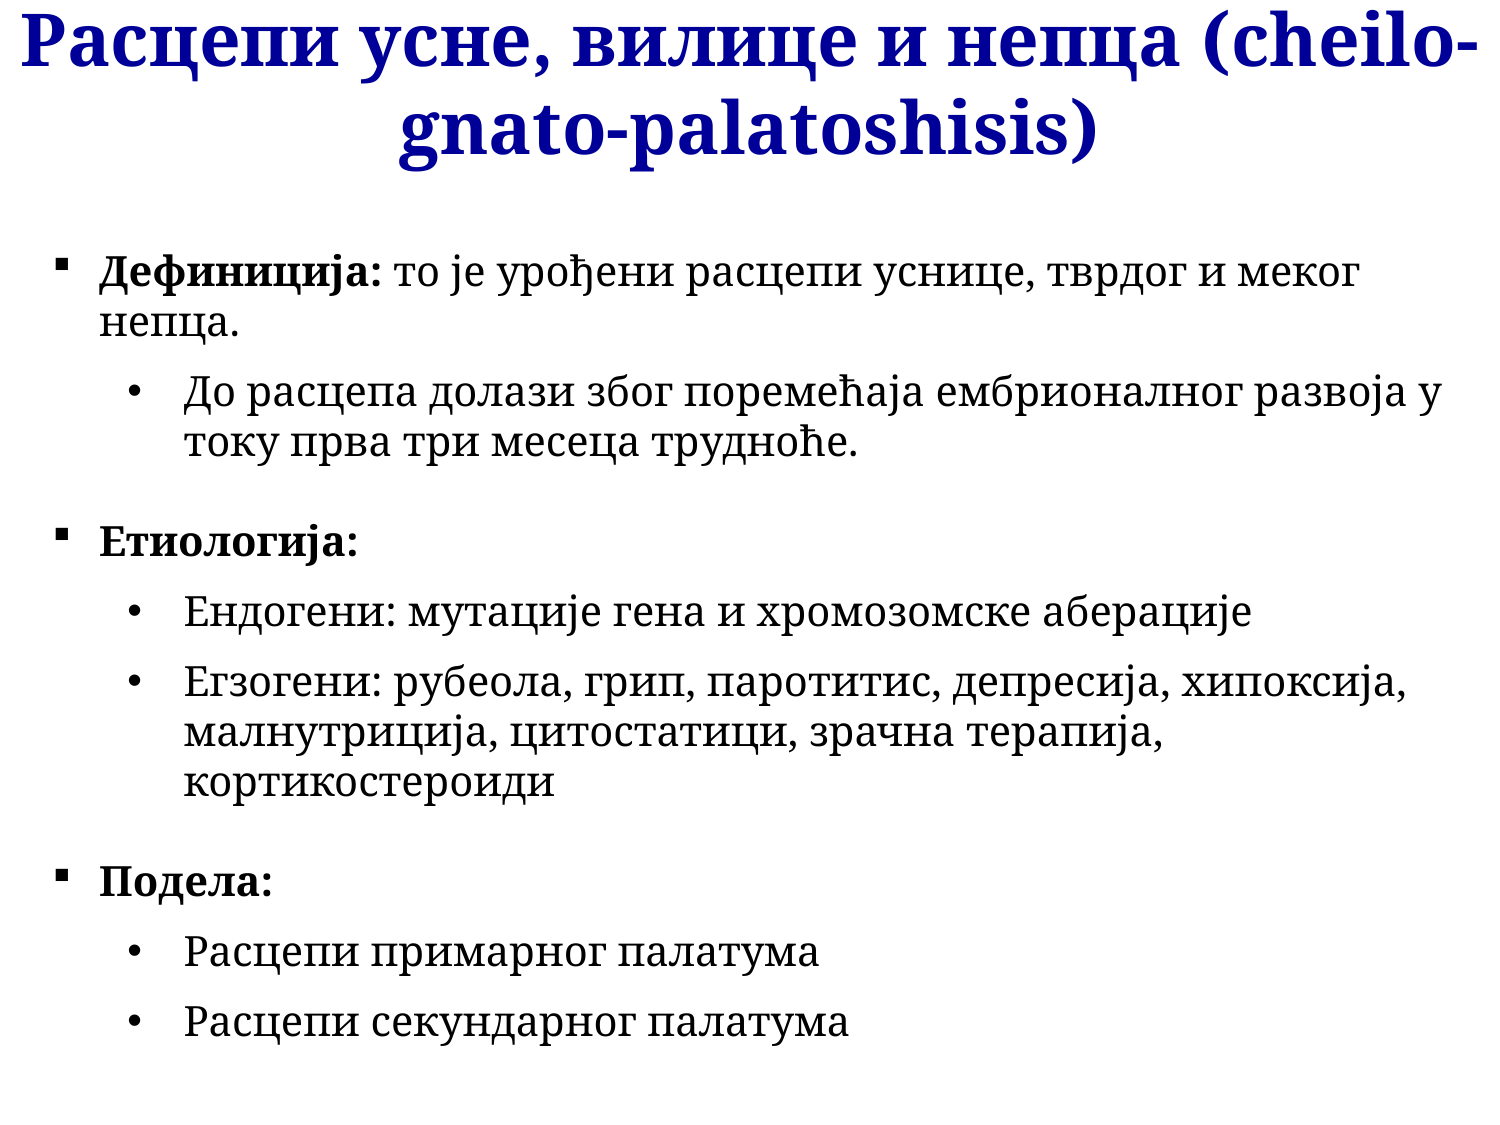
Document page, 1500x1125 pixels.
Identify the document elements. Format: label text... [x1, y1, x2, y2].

text_box Дефиниција: то је урођени расцепи уснице, тврдог и меког непца. До расцепа долази због поремећаја ембрионалног развоја у току прва три месеца трудноће. Етиологија: Ендогени: мутације гена и хромозомске аберације Егзогени: рубеола, грип, паротитис, депресија, хипоксија, малнутриција, цитостатици, зрачна терапија, кортикостероиди Подела: Расцепи примарног палатума Расцепи секундарног палатума [37, 187, 1488, 1125]
text_box Расцепи усне, вилице и непца (cheilo-gnato-palatoshisis) [0, 12, 1500, 151]
